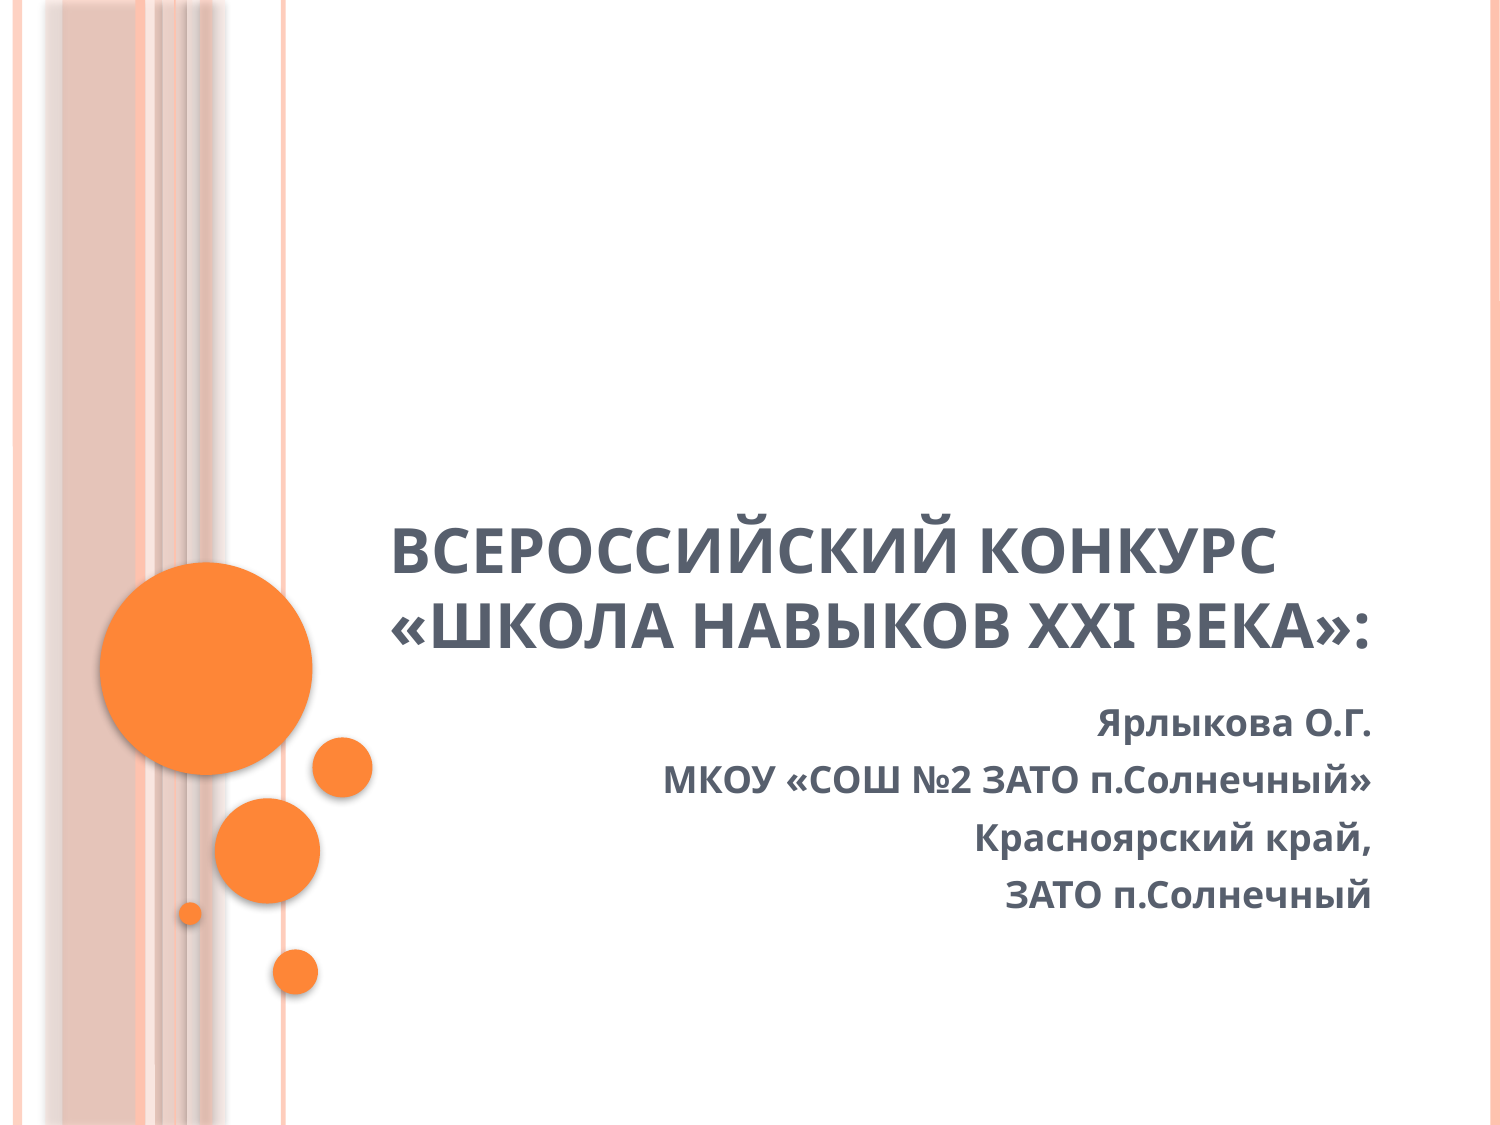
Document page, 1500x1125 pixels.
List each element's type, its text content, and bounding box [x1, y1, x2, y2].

subtitle Ярлыкова О.Г. МКОУ «СОШ №2 ЗАТО п.Солнечный» Красноярский край, ЗАТО п.Солнечный [375, 691, 1388, 1046]
title Всероссийский конкурс «ШКОЛА НАВЫКОВ XXI ВЕКА»: [375, 410, 1388, 668]
